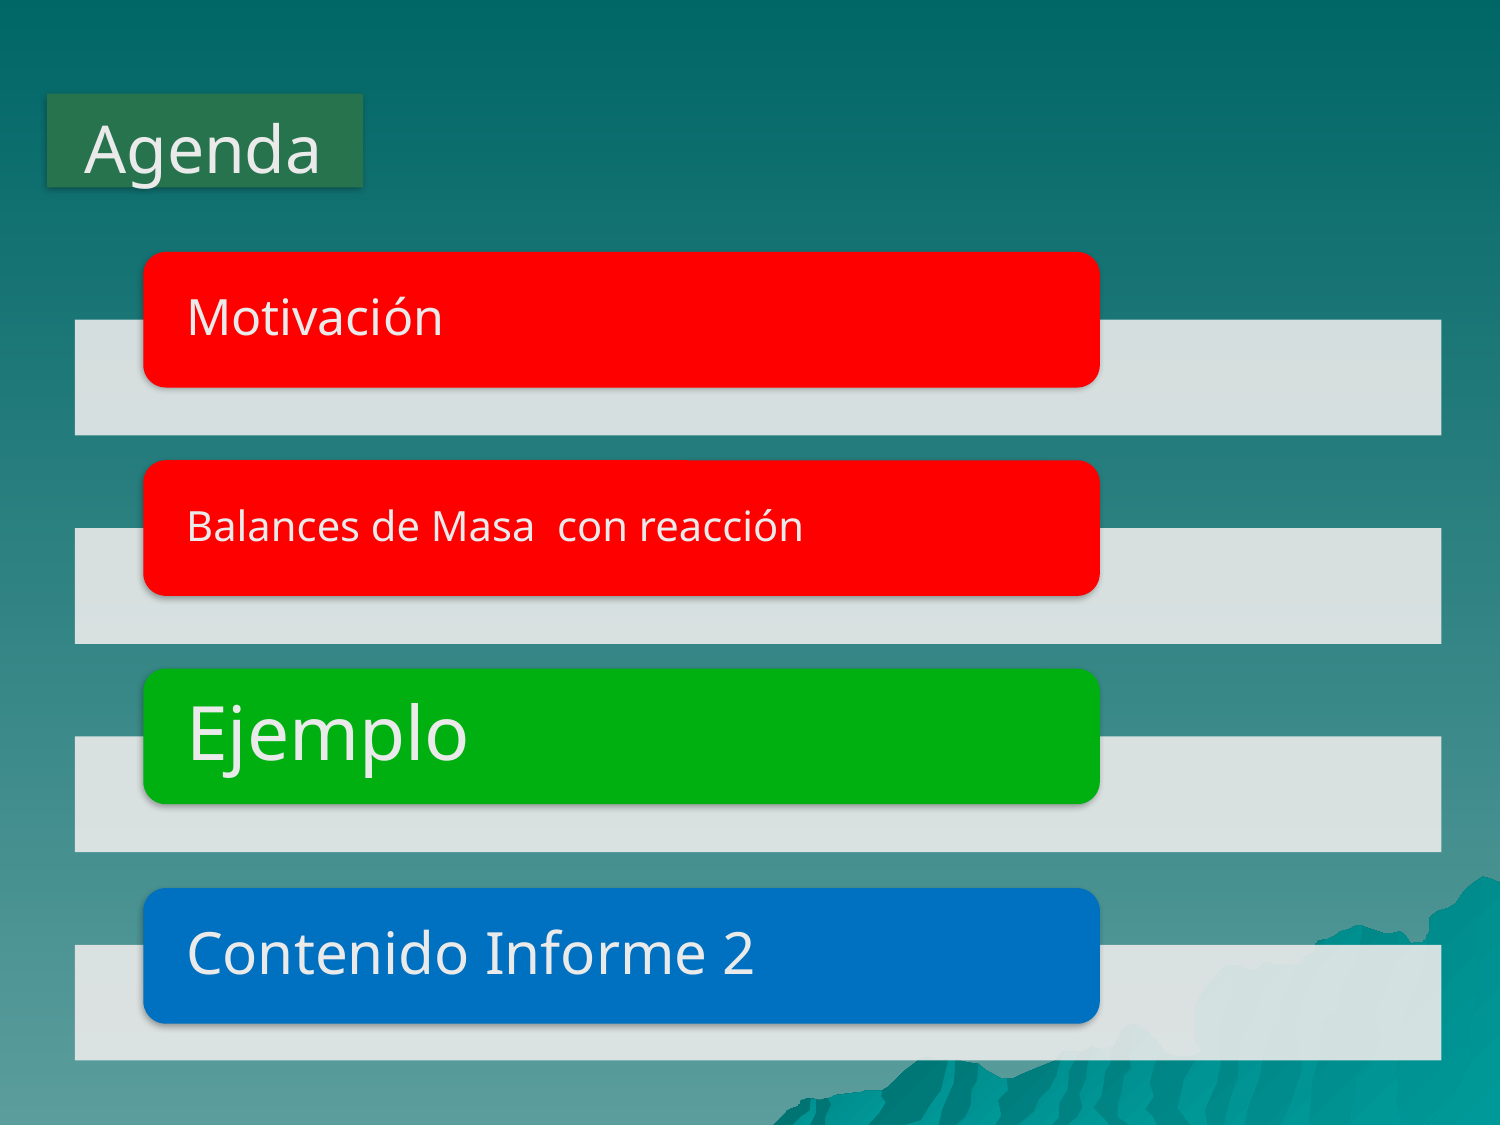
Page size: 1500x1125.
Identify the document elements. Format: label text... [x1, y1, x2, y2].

text_box Agenda [46, 93, 364, 188]
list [74, 245, 1442, 1067]
